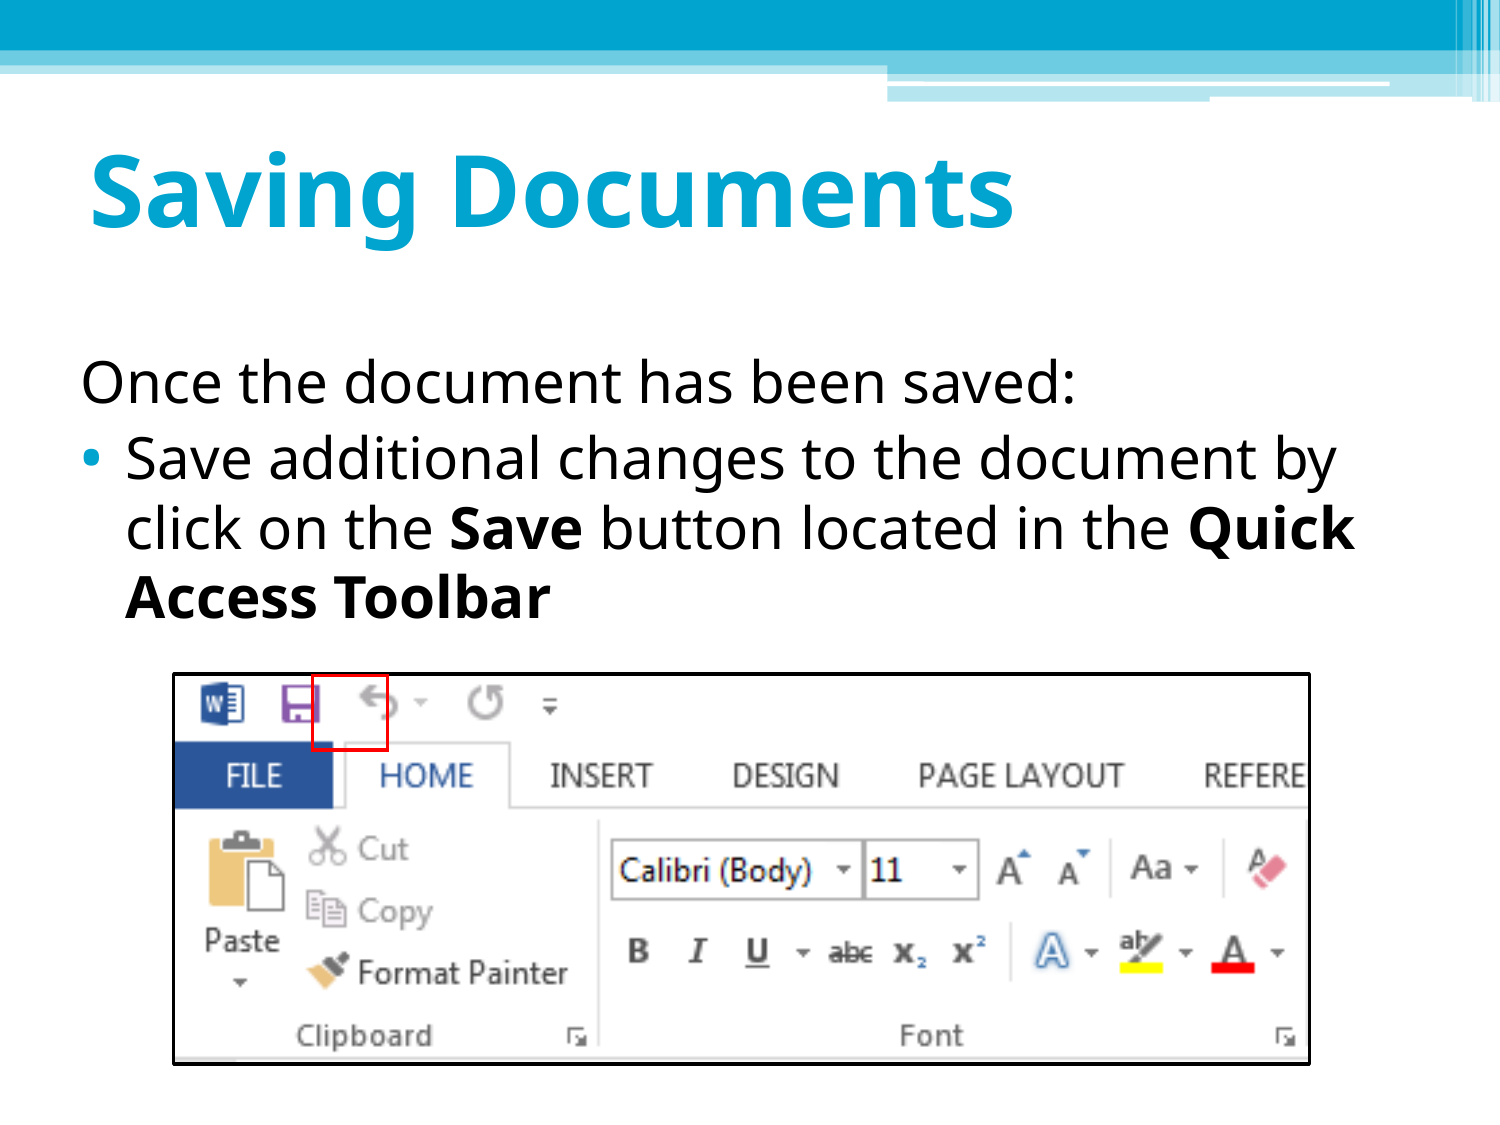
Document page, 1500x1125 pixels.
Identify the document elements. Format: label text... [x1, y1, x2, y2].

list Once the document has been saved: Save additional changes to the document by click on the Save button located in the Quick Access Toolbar [66, 337, 1446, 1063]
picture [175, 675, 1308, 1063]
title Saving Documents [75, 99, 1425, 275]
